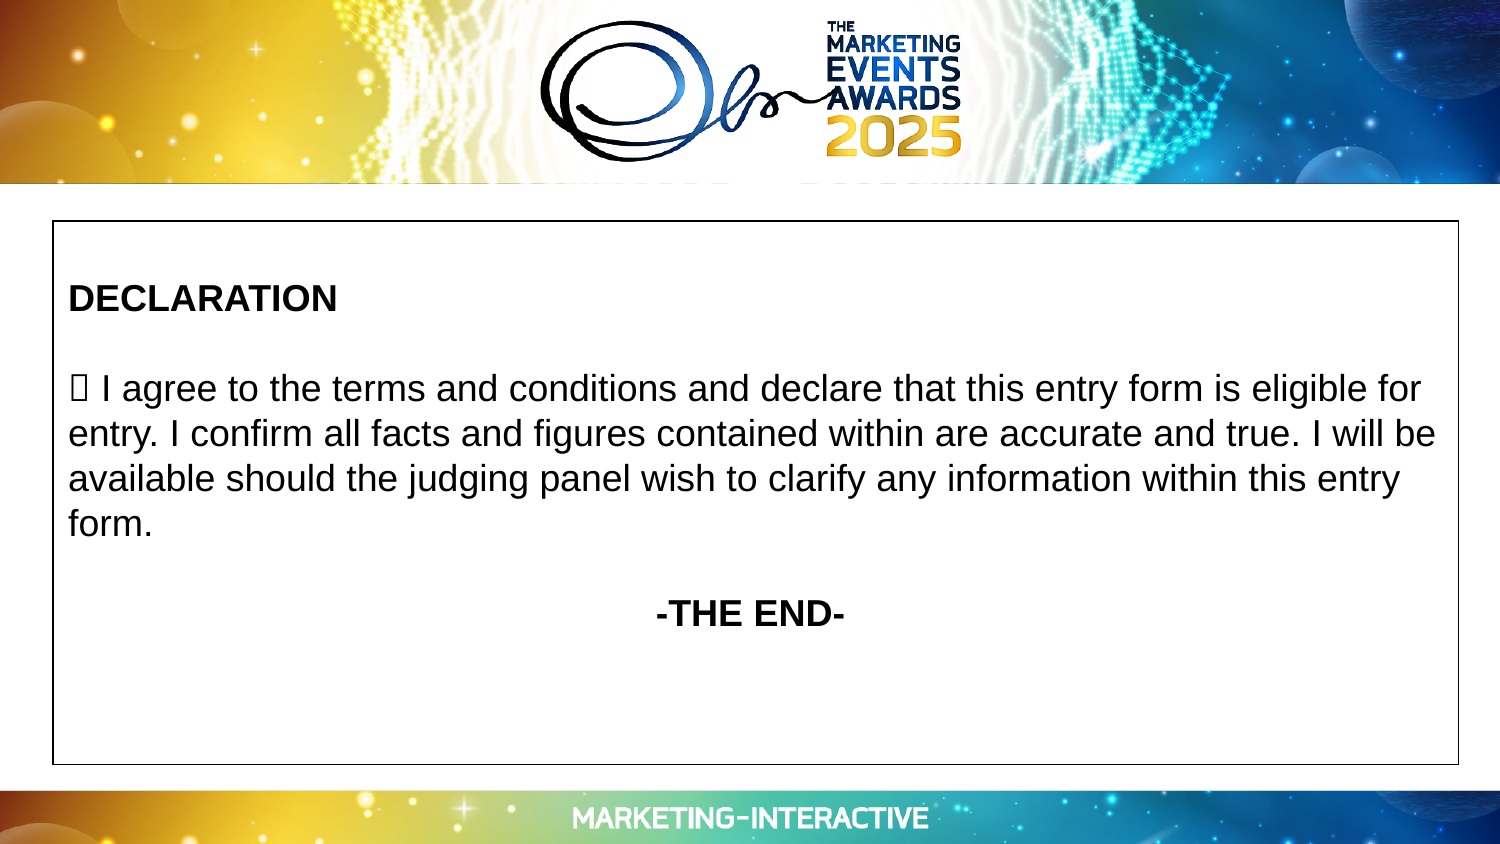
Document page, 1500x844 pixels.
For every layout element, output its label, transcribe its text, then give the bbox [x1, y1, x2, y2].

text_box DECLARATION  I agree to the terms and conditions and declare that this entry form is eligible for entry. I confirm all facts and figures contained within are accurate and true. I will be available should the judging panel wish to clarify any information within this entry form. -THE END- [53, 221, 1459, 765]
picture [0, 0, 1500, 844]
